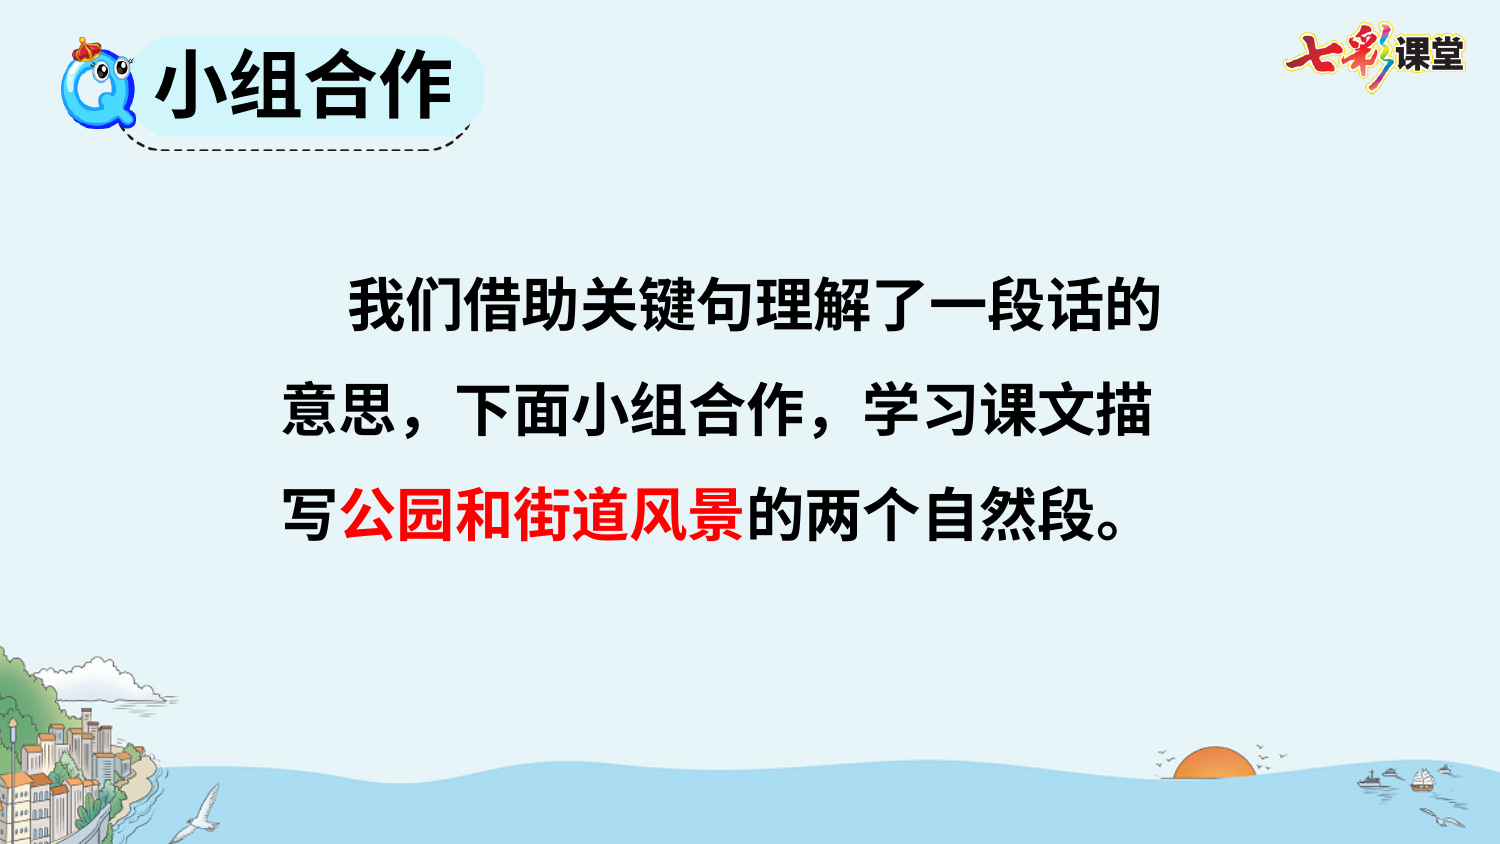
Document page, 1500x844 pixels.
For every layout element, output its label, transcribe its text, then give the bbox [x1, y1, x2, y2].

text_box 小组合作 [141, 32, 491, 134]
picture [0, 0, 1500, 844]
text_box 我们借助关键句理解了一段话的意思，下面小组合作，学习课文描写公园和街道风景的两个自然段。 [265, 225, 1211, 556]
